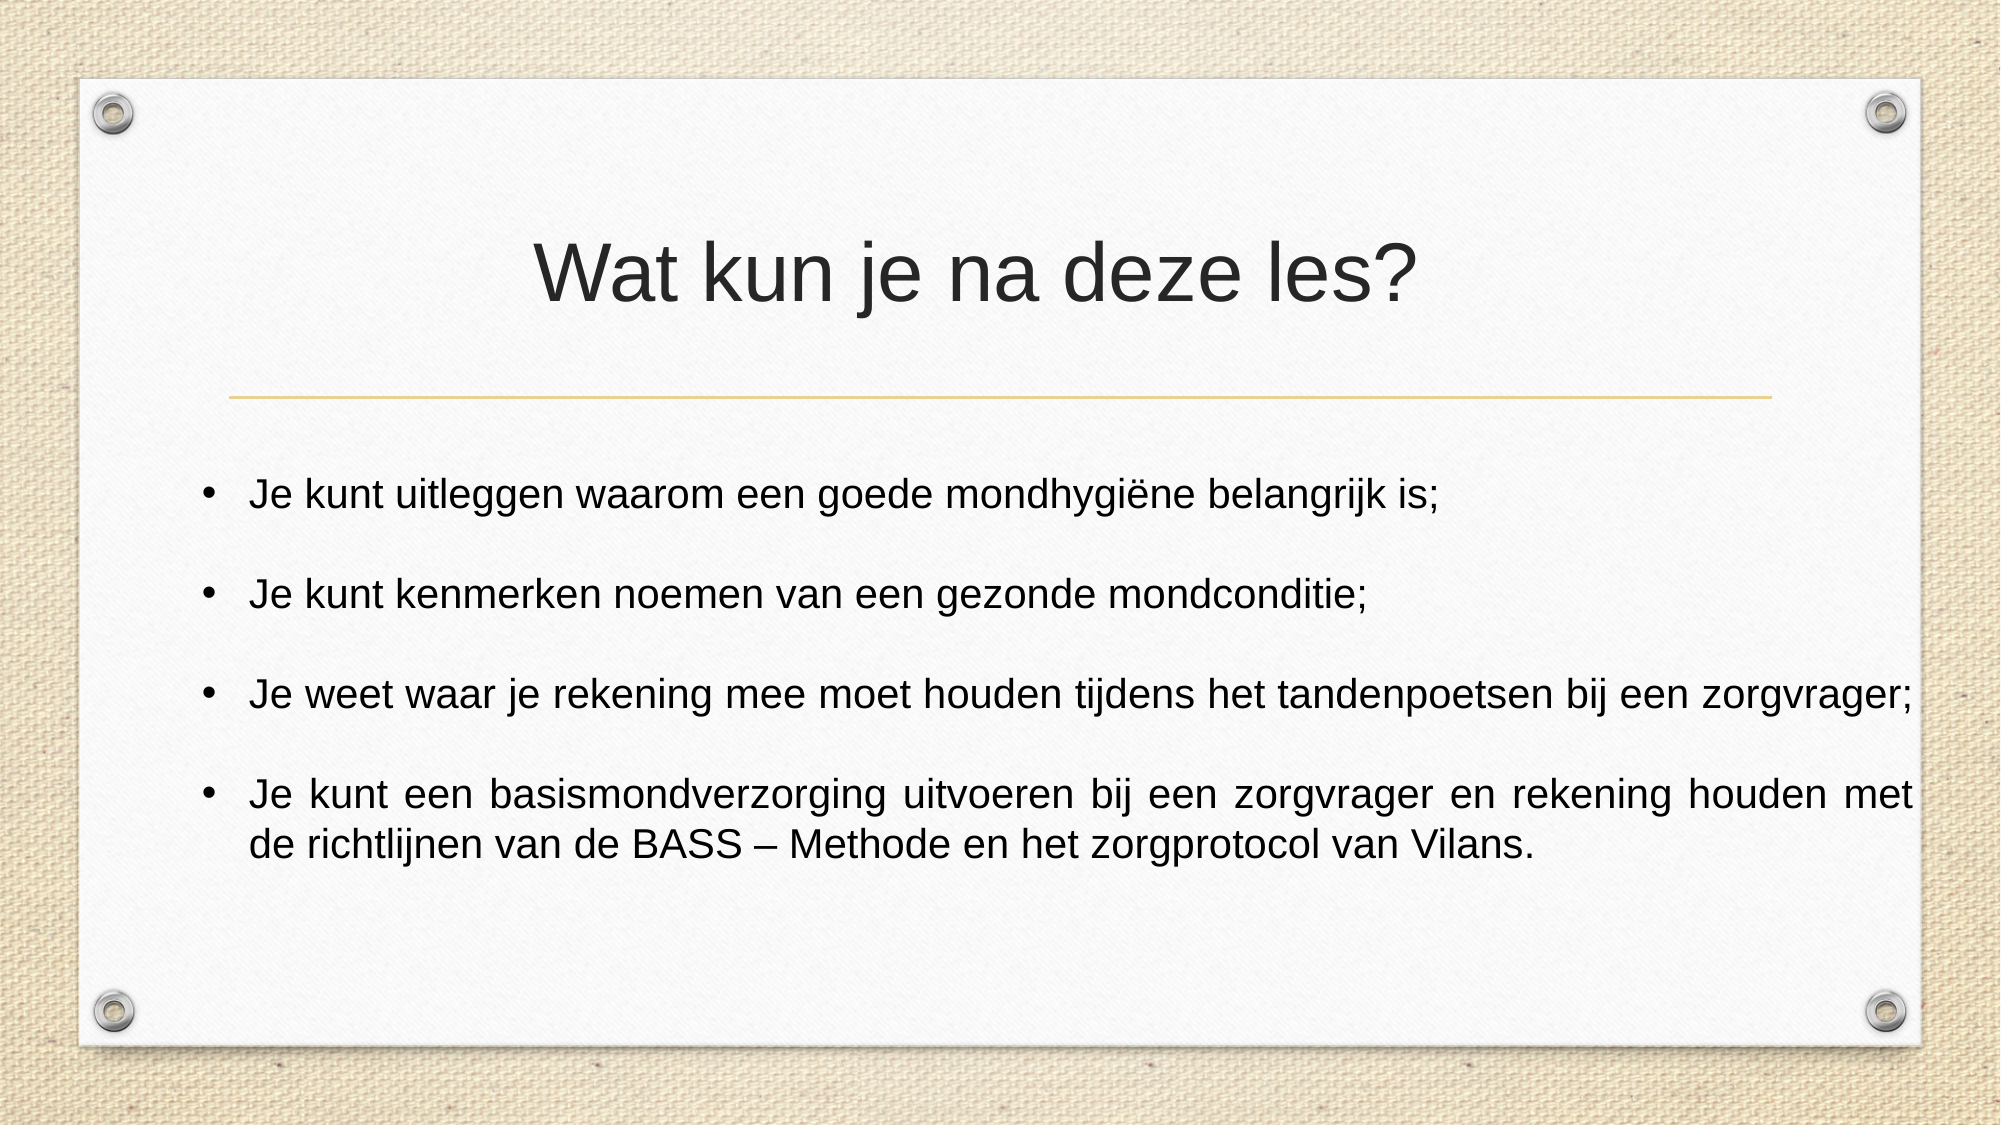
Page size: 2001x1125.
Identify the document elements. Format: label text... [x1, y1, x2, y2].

title Wat kun je na deze les? [212, 161, 1788, 375]
text_box Je kunt uitleggen waarom een goede mondhygiëne belangrijk is; Je kunt kenmerken noemen van een gezonde mondconditie; Je weet waar je rekening mee moet houden tijdens het tandenpoetsen bij een zorgvrager; Je kunt een basismondverzorging uitvoeren bij een zorgvrager en rekening houden met de richtlijnen van de BASS – Methode en het zorgprotocol van Vilans. [187, 459, 1929, 875]
picture [0, 0, 2001, 1125]
